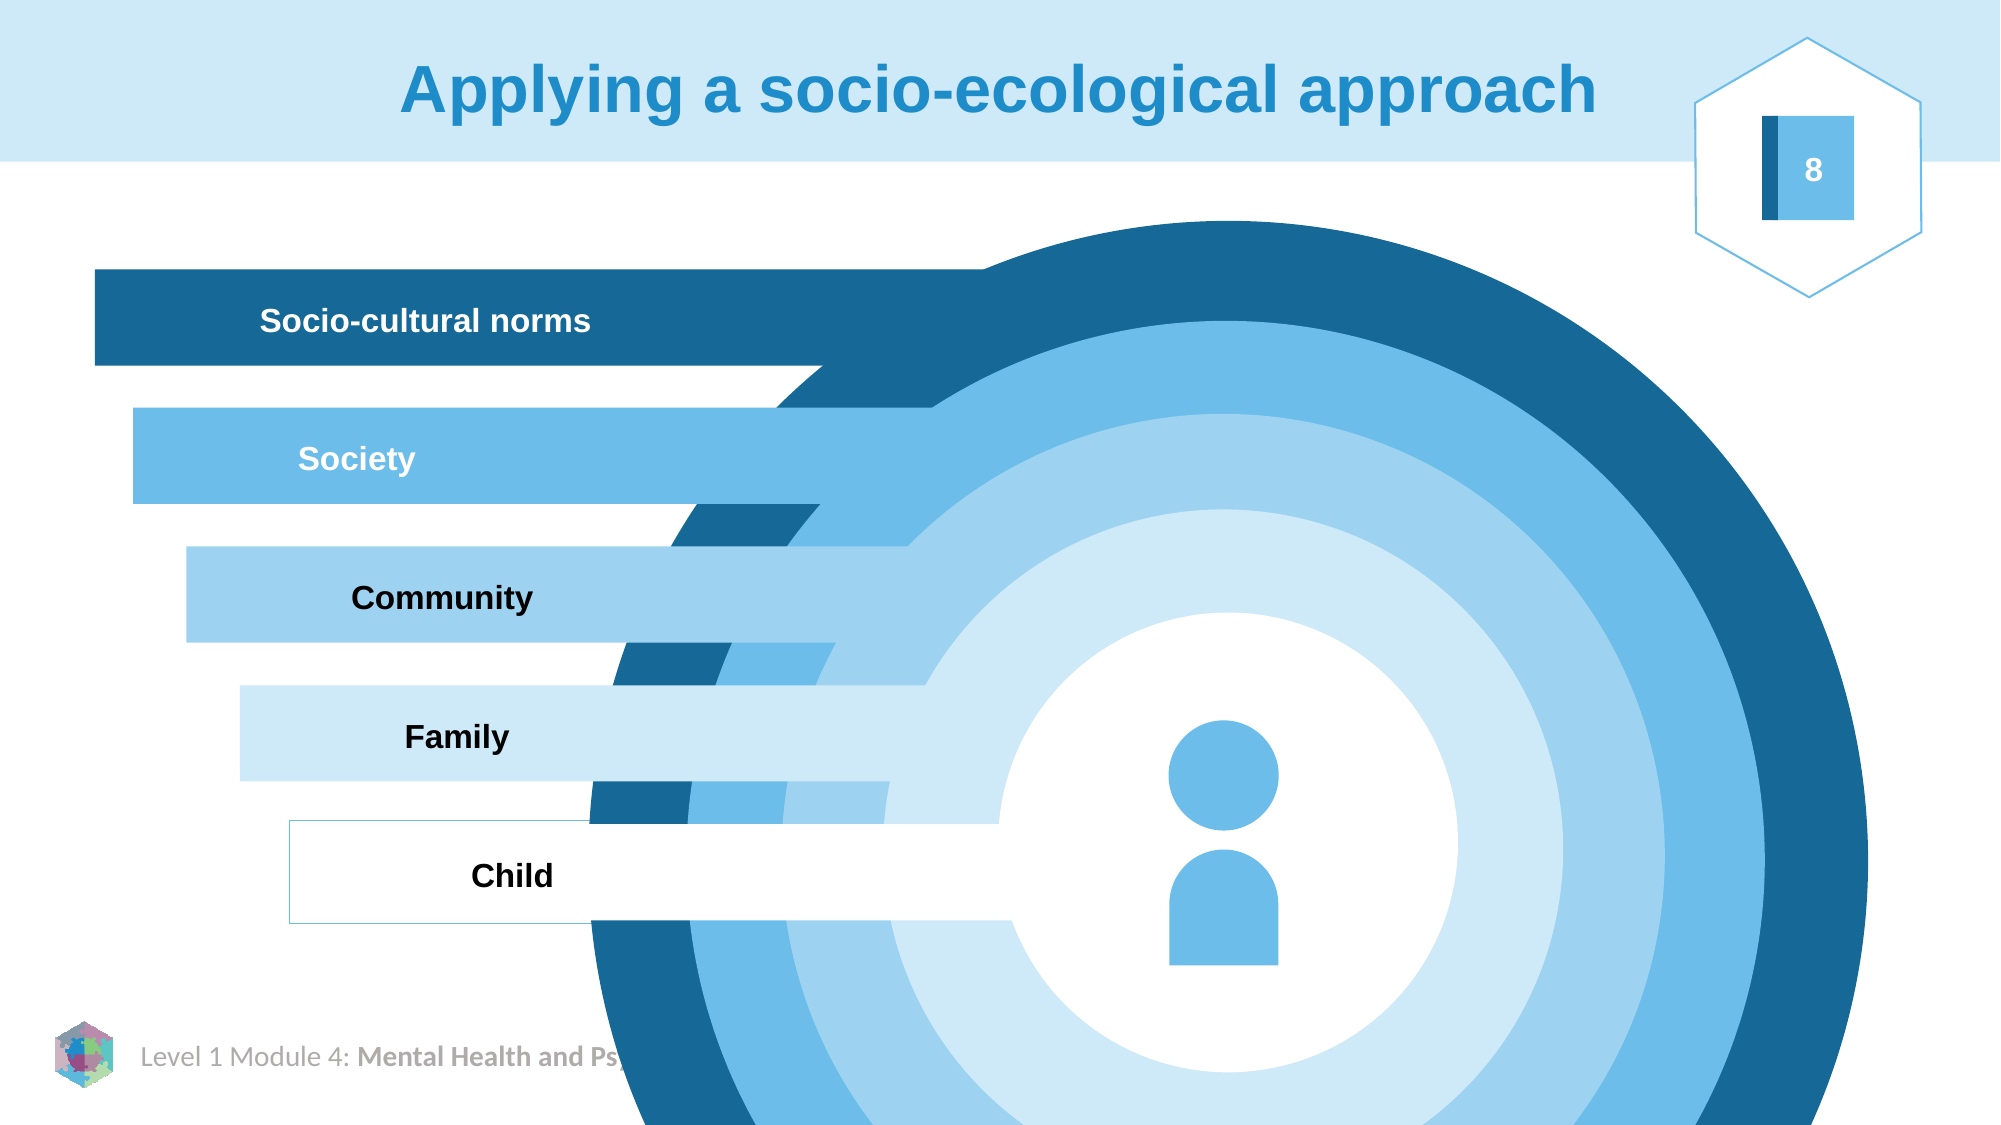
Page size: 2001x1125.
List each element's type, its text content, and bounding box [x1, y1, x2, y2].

text_box Community [186, 546, 588, 643]
text_box Child [306, 824, 588, 921]
title Applying a socio-ecological approach [137, 19, 1863, 163]
text_box Child [289, 820, 588, 924]
text_box Socio-cultural norms [94, 269, 588, 366]
text_box Society [133, 407, 588, 504]
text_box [1677, 55, 1939, 280]
picture [55, 1021, 113, 1088]
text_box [588, 220, 1869, 1125]
text_box Family [239, 685, 588, 782]
